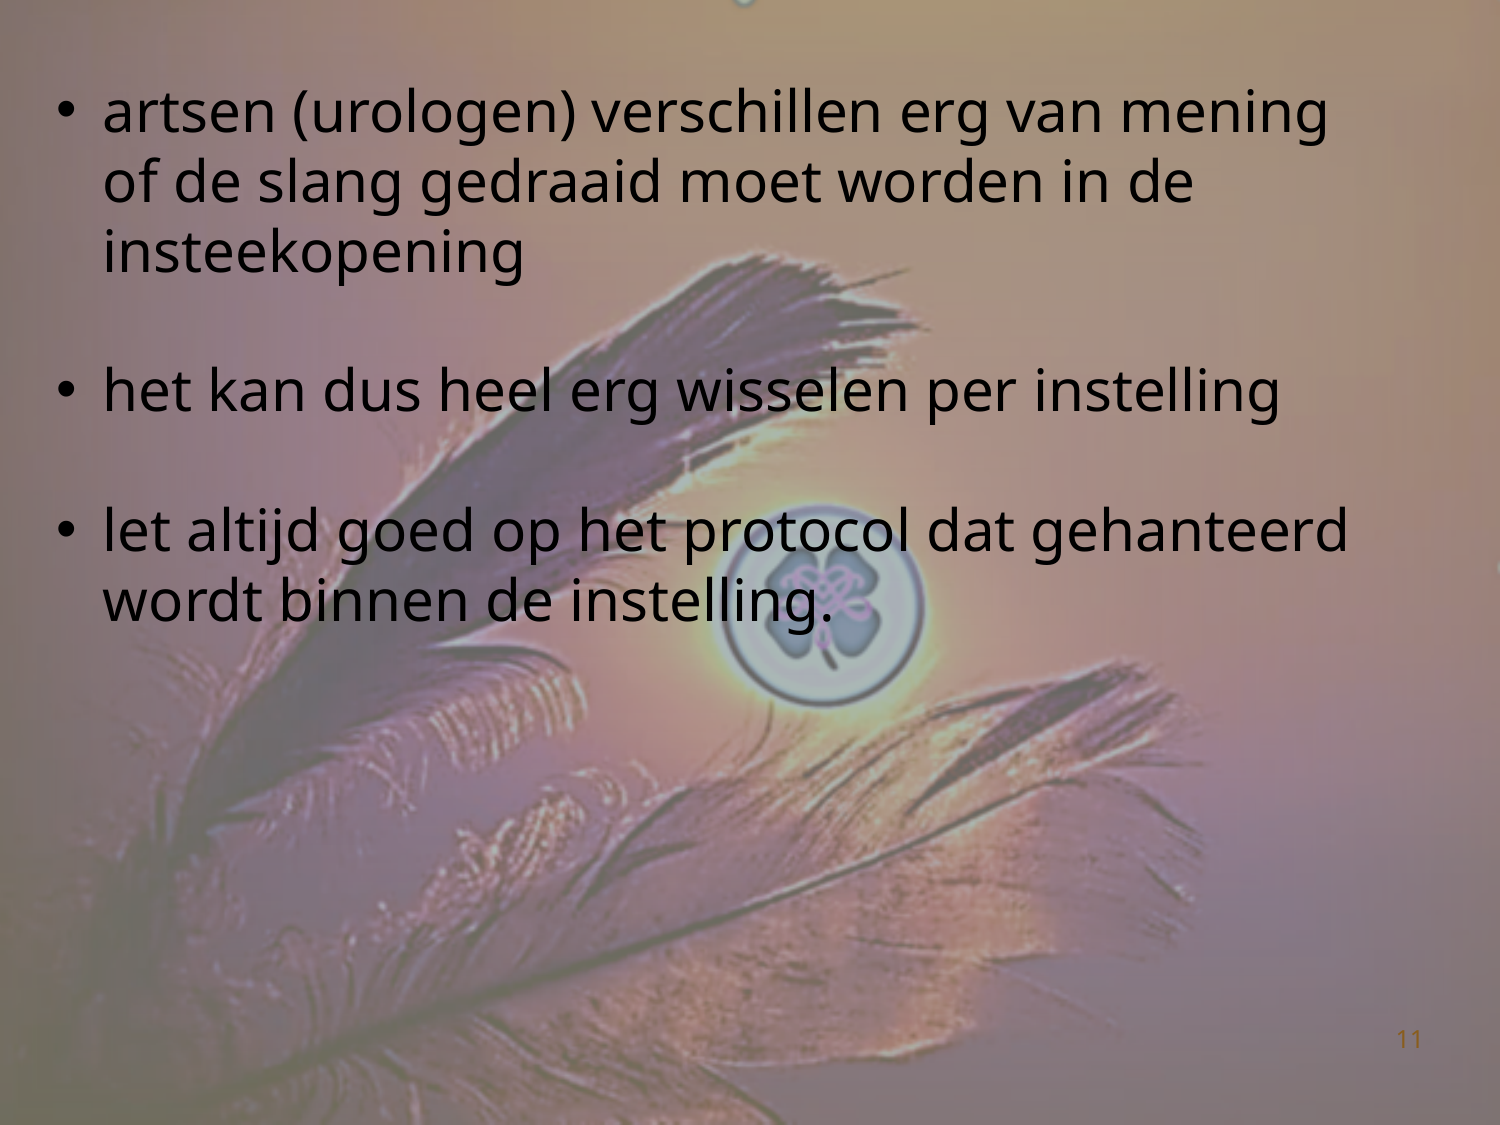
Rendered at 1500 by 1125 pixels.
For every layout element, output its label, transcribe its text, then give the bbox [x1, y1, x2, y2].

slide_number 11 [1089, 1010, 1440, 1071]
text_box artsen (urologen) verschillen erg van mening of de slang gedraaid moet worden in de insteekopening het kan dus heel erg wisselen per instelling let altijd goed op het protocol dat gehanteerd wordt binnen de instelling. [41, 66, 1377, 641]
text_box een blaas kan gespoeld worden bij zowel een CAD als een SP-katheter [403, 641, 1096, 722]
